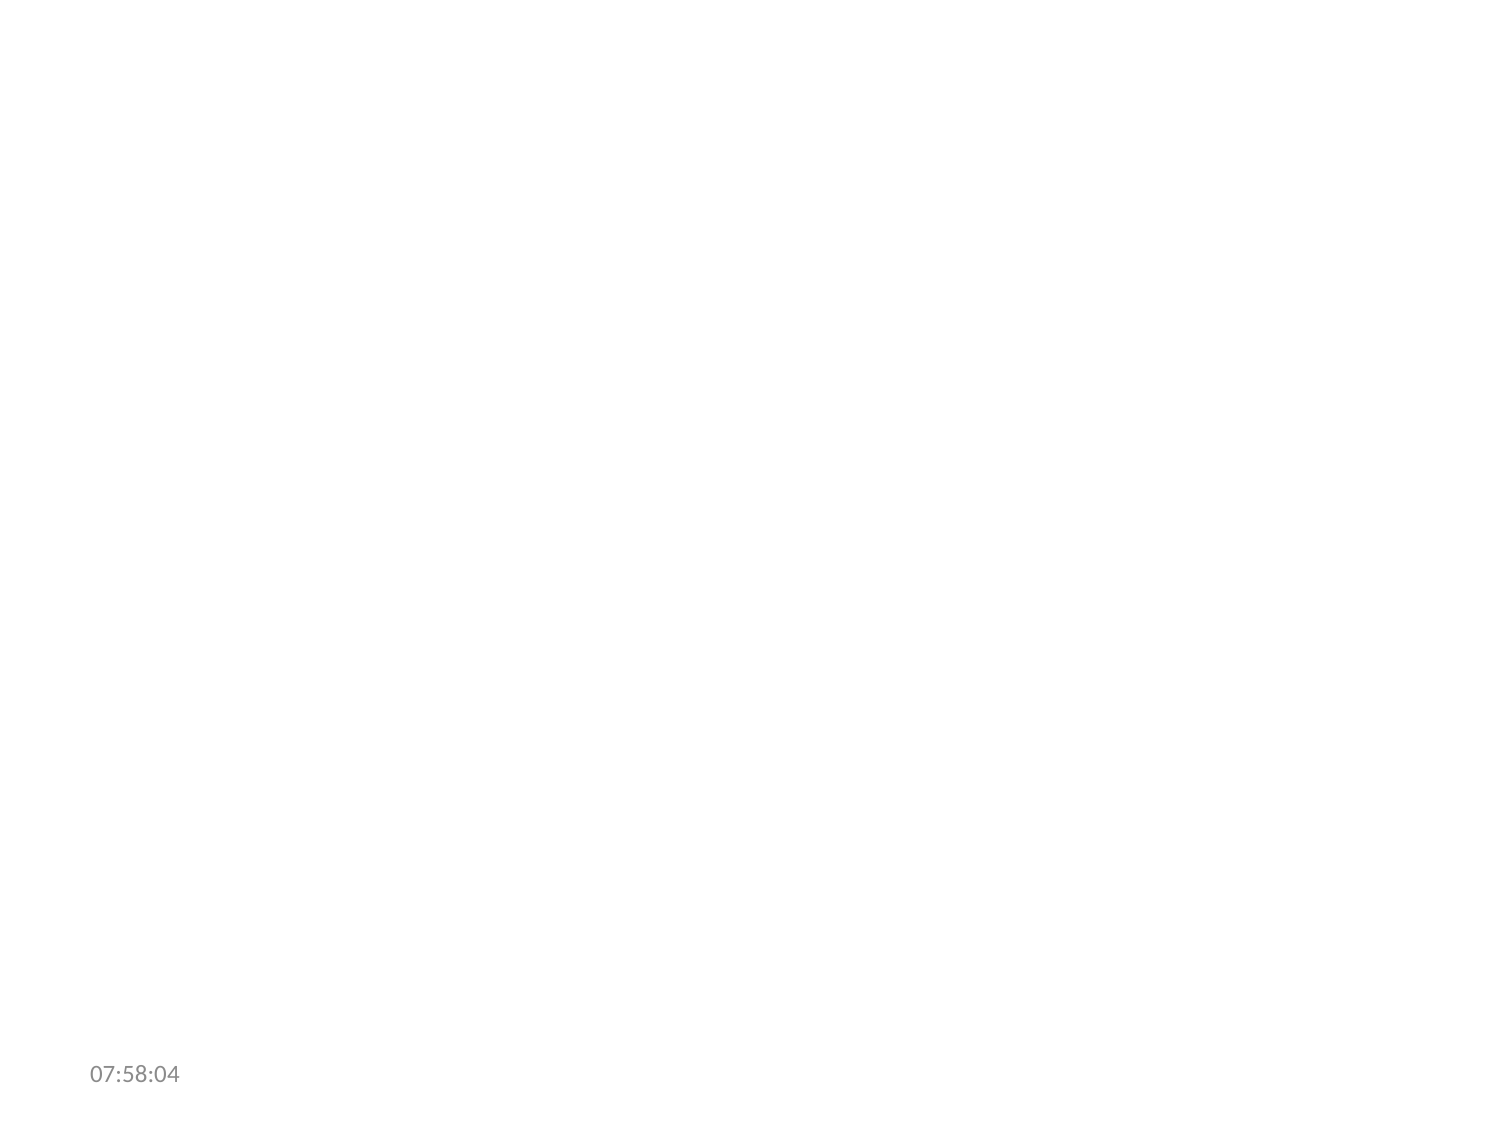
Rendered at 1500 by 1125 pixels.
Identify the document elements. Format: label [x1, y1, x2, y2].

slide_number [75, 1042, 425, 1103]
